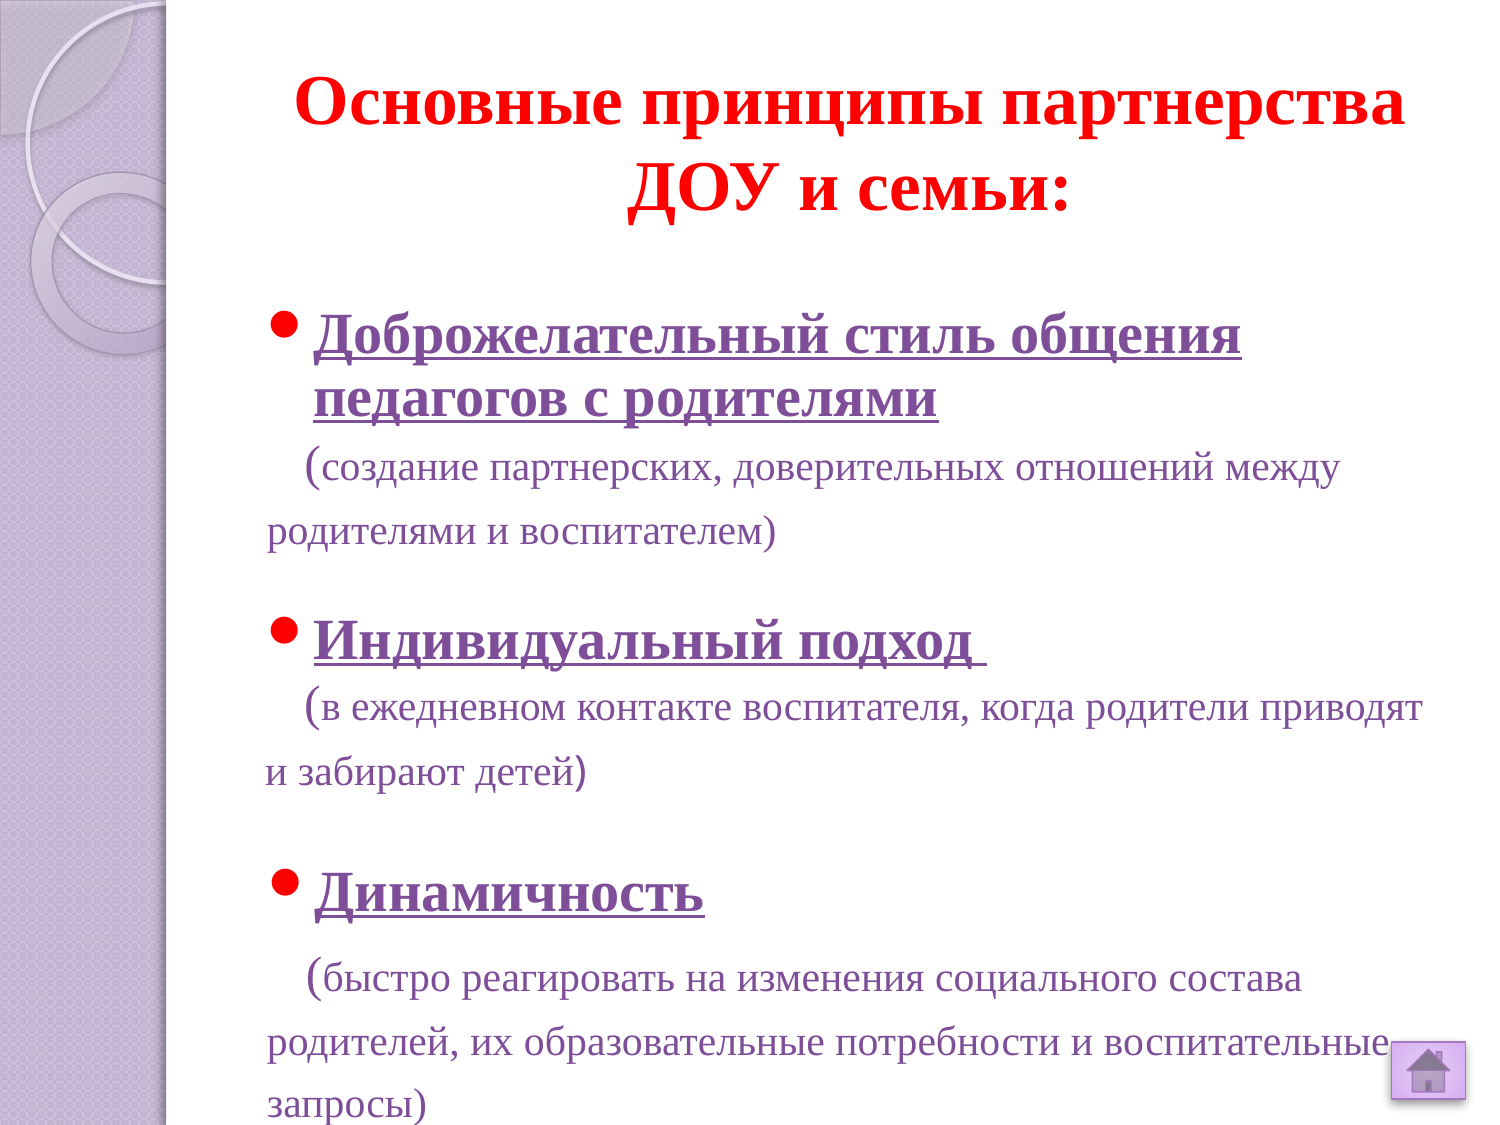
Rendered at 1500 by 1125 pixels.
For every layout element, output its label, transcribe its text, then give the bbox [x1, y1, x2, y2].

text_box [1391, 1041, 1466, 1100]
title Основные принципы партнерства ДОУ и семьи: [235, 45, 1466, 232]
text_box (быстро реагировать на изменения социального состава родителей, их образовательные потребности и воспитательные запросы) [238, 931, 1469, 1100]
text_box (в ежедневном контакте воспитателя, когда родители приводят и забирают детей) [236, 661, 1467, 802]
text_box Индивидуальный подход [238, 601, 1469, 684]
text_box (создание партнерских, доверительных отношений между родителями и воспитателем) [238, 420, 1466, 548]
text_box Динамичность [239, 853, 1470, 937]
list Доброжелательный стиль общения педагогов с родителями [238, 295, 1469, 432]
